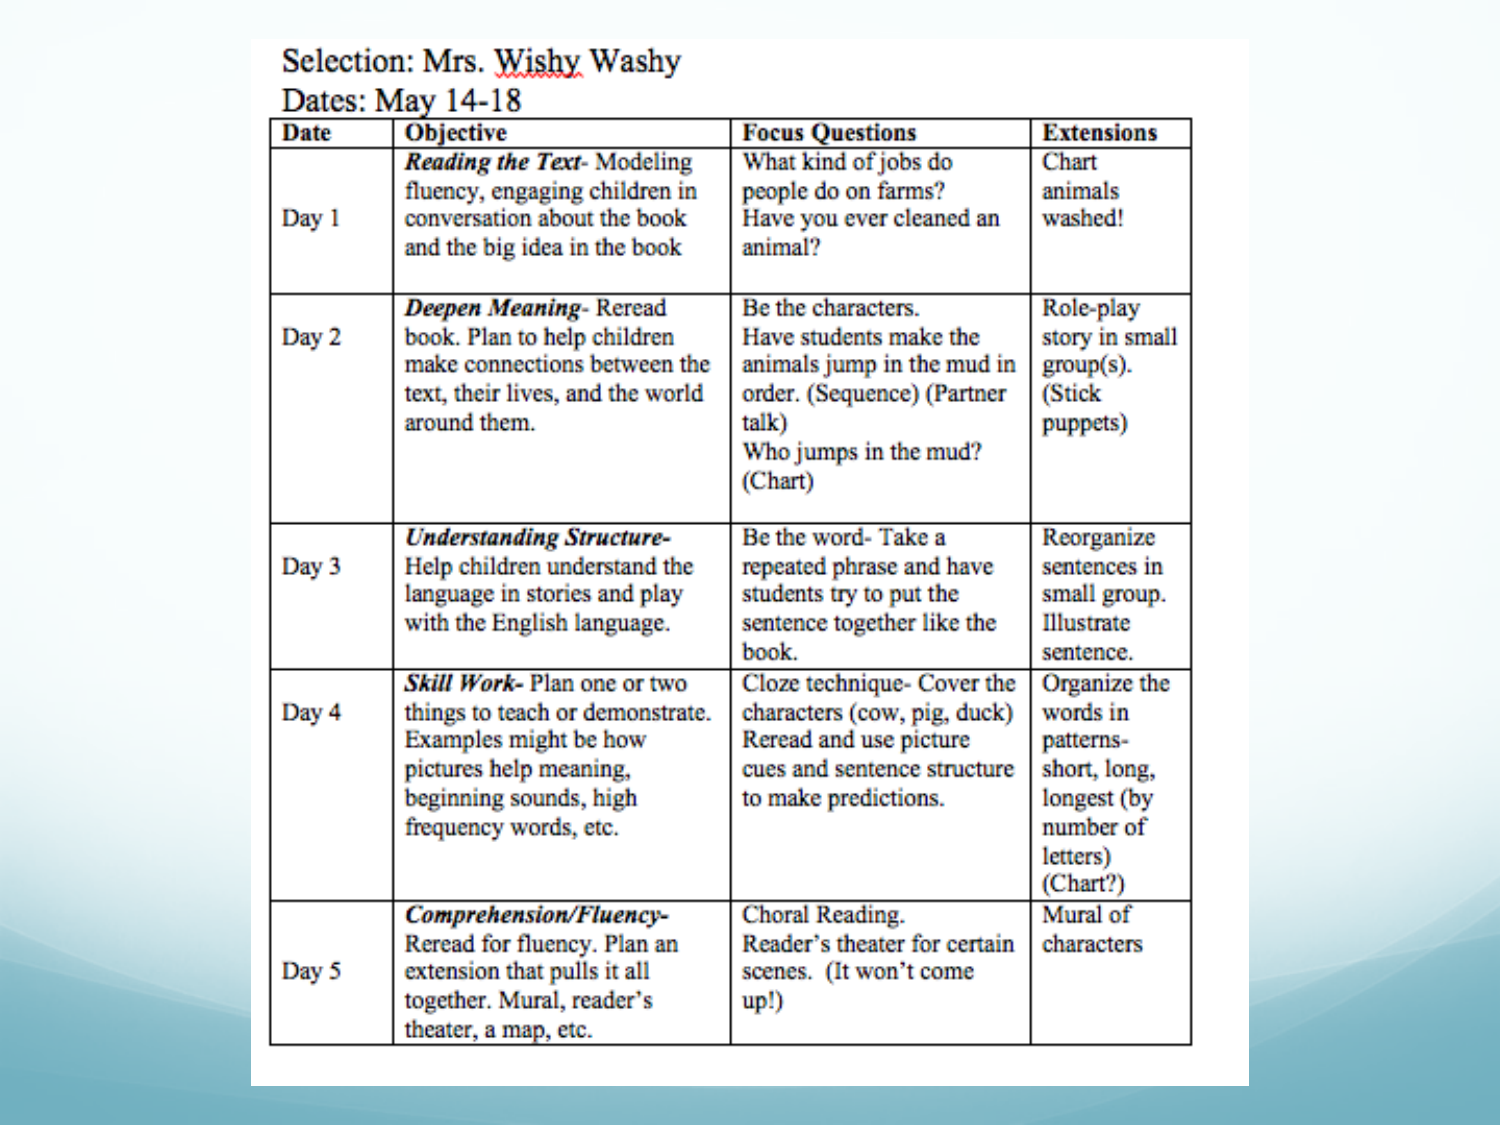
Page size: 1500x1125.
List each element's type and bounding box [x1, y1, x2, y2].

picture [250, 39, 1250, 1086]
